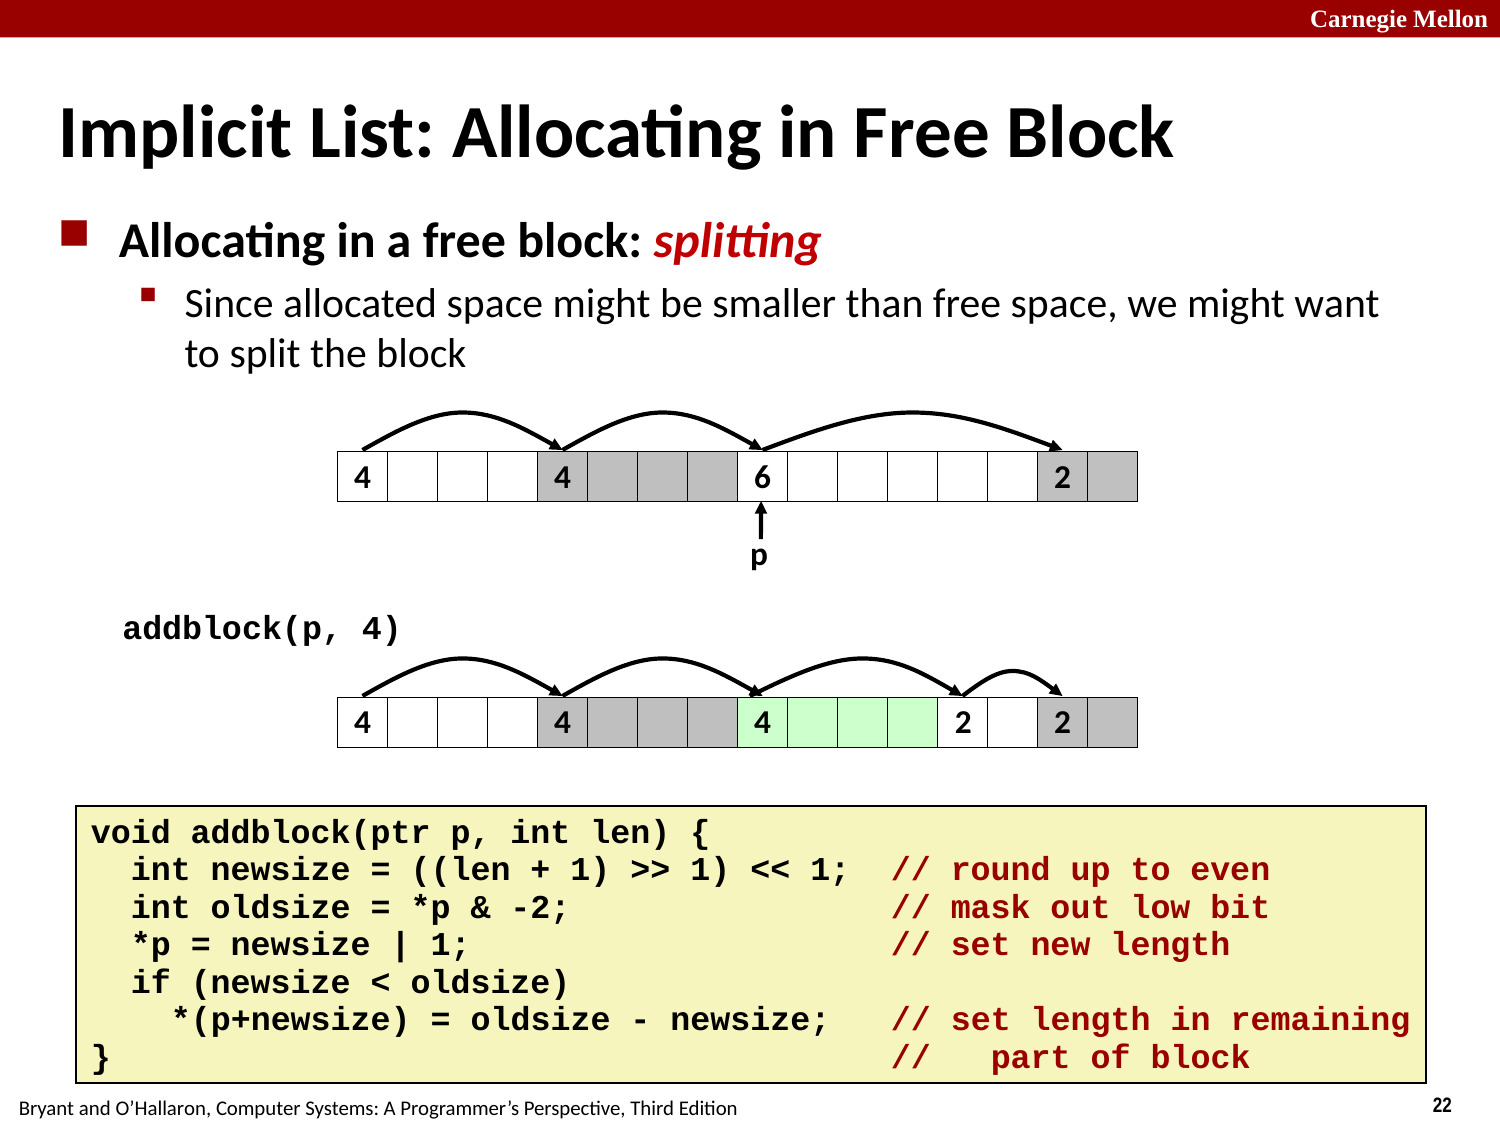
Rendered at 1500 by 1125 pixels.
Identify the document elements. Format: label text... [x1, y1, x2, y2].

text_box 4 [537, 451, 587, 502]
text_box 4 [337, 697, 387, 748]
text_box 4 [538, 697, 587, 748]
text_box [987, 697, 1037, 748]
text_box 2 [1037, 697, 1087, 748]
text_box 4 [737, 697, 788, 748]
text_box [387, 451, 437, 502]
text_box [437, 697, 487, 748]
text_box [937, 451, 987, 502]
text_box [487, 697, 538, 748]
text_box [788, 451, 837, 502]
list Allocating in a free block: splitting Since allocated space might be smaller than free space, we might want to split the block [47, 199, 1411, 1058]
text_box 2 [1037, 451, 1087, 502]
text_box [887, 697, 937, 748]
text_box [387, 697, 437, 748]
text_box [587, 451, 637, 502]
text_box [587, 697, 637, 748]
text_box [1087, 451, 1138, 502]
text_box [987, 451, 1037, 502]
title Implicit List: Allocating in Free Block [43, 80, 1457, 176]
text_box [754, 501, 768, 526]
text_box [687, 697, 737, 748]
text_box [362, 658, 563, 697]
text_box [637, 697, 687, 748]
text_box addblock(p, 4) [114, 604, 410, 654]
text_box [749, 658, 962, 697]
text_box [1087, 697, 1138, 748]
text_box [962, 670, 1063, 697]
text_box [562, 658, 759, 697]
text_box 2 [940, 696, 987, 750]
text_box [837, 451, 887, 502]
text_box [437, 451, 487, 502]
text_box [887, 451, 937, 502]
text_box void addblock(ptr p, int len) { int newsize = ((len + 1) >> 1) << 1; // round up to even int oldsize = *p & -2; // mask out low bit *p = newsize | 1; // set new length if (newsize < oldsize) *(p+newsize) = oldsize - newsize; // set length in remaining } // part of block [76, 805, 1426, 1084]
text_box [362, 412, 563, 451]
text_box 4 [337, 451, 387, 502]
text_box [563, 412, 762, 451]
text_box [788, 697, 837, 748]
text_box [837, 697, 887, 748]
text_box [687, 451, 737, 502]
text_box [762, 412, 1063, 452]
text_box 6 [737, 451, 788, 502]
text_box [637, 451, 687, 502]
text_box [487, 451, 537, 502]
text_box p [735, 526, 784, 581]
